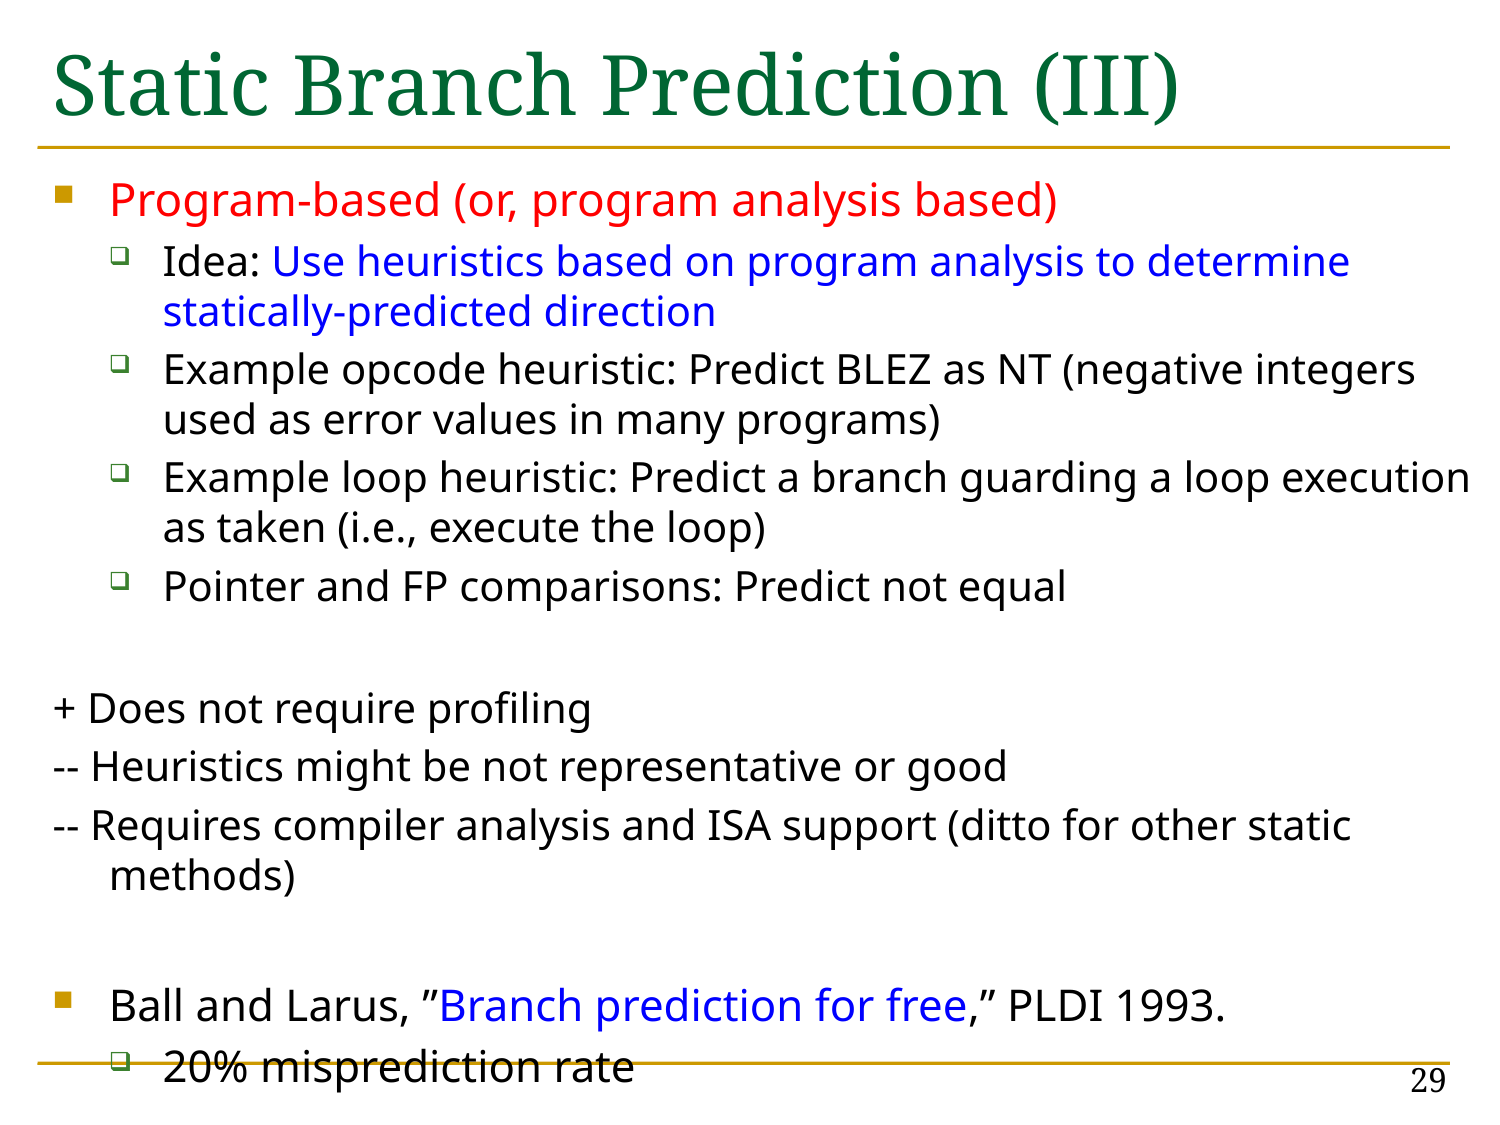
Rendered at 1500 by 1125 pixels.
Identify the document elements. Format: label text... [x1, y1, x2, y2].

slide_number 29 [1111, 1036, 1462, 1112]
title Static Branch Prediction (III) [37, 24, 1450, 163]
list Program-based (or, program analysis based) Idea: Use heuristics based on program analysis to determine statically-predicted direction Example opcode heuristic: Predict BLEZ as NT (negative integers used as error values in many programs) Example loop heuristic: Predict a branch guarding a loop execution as taken (i.e., execute the loop) Pointer and FP comparisons: Predict not equal + Does not require profiling -- Heuristics might be not representative or good -- Requires compiler analysis and ISA support (ditto for other static methods) Ball and Larus, ”Branch prediction for free,” PLDI 1993. 20% misprediction rate [37, 163, 1500, 1016]
